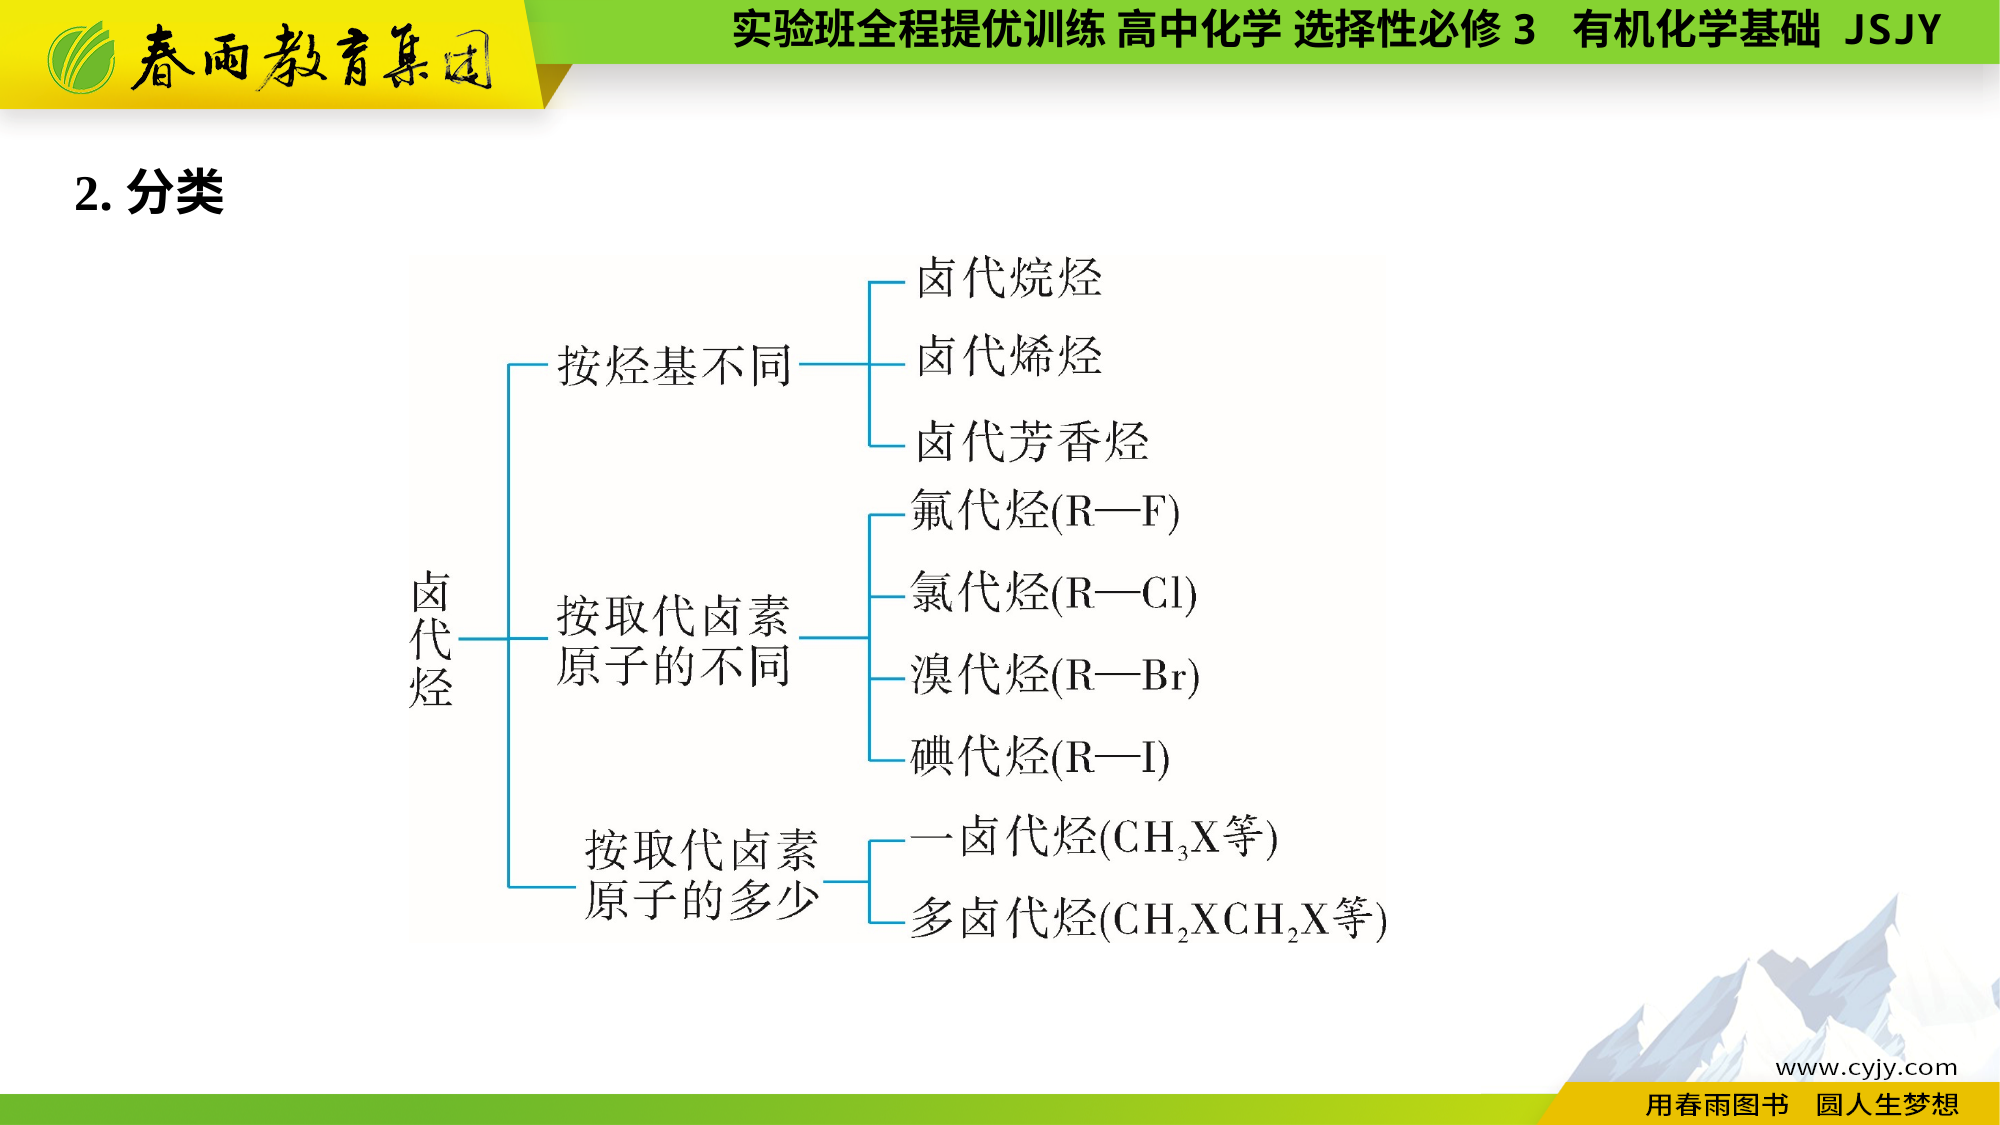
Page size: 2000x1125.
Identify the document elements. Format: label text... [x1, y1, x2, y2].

picture [0, 0, 2000, 1125]
list 2.分类 [59, 122, 1944, 217]
